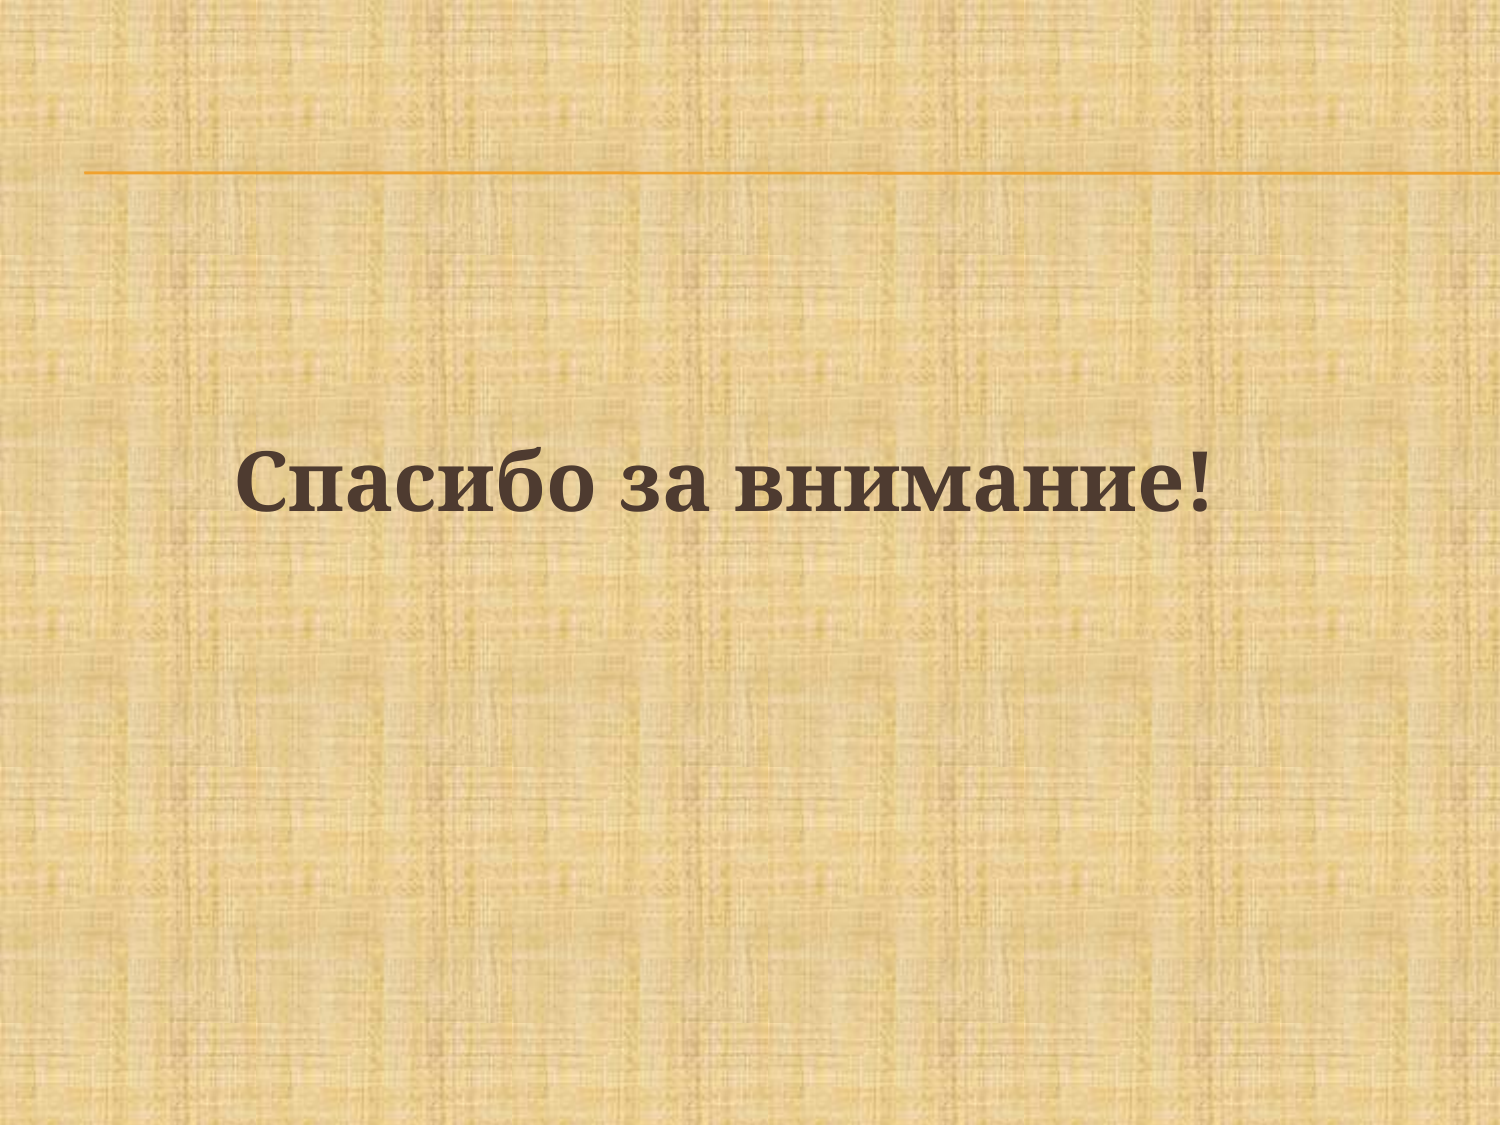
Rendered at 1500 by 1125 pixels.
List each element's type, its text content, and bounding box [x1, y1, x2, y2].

list Спасибо за внимание! [218, 420, 1368, 587]
picture [0, 0, 1500, 1125]
